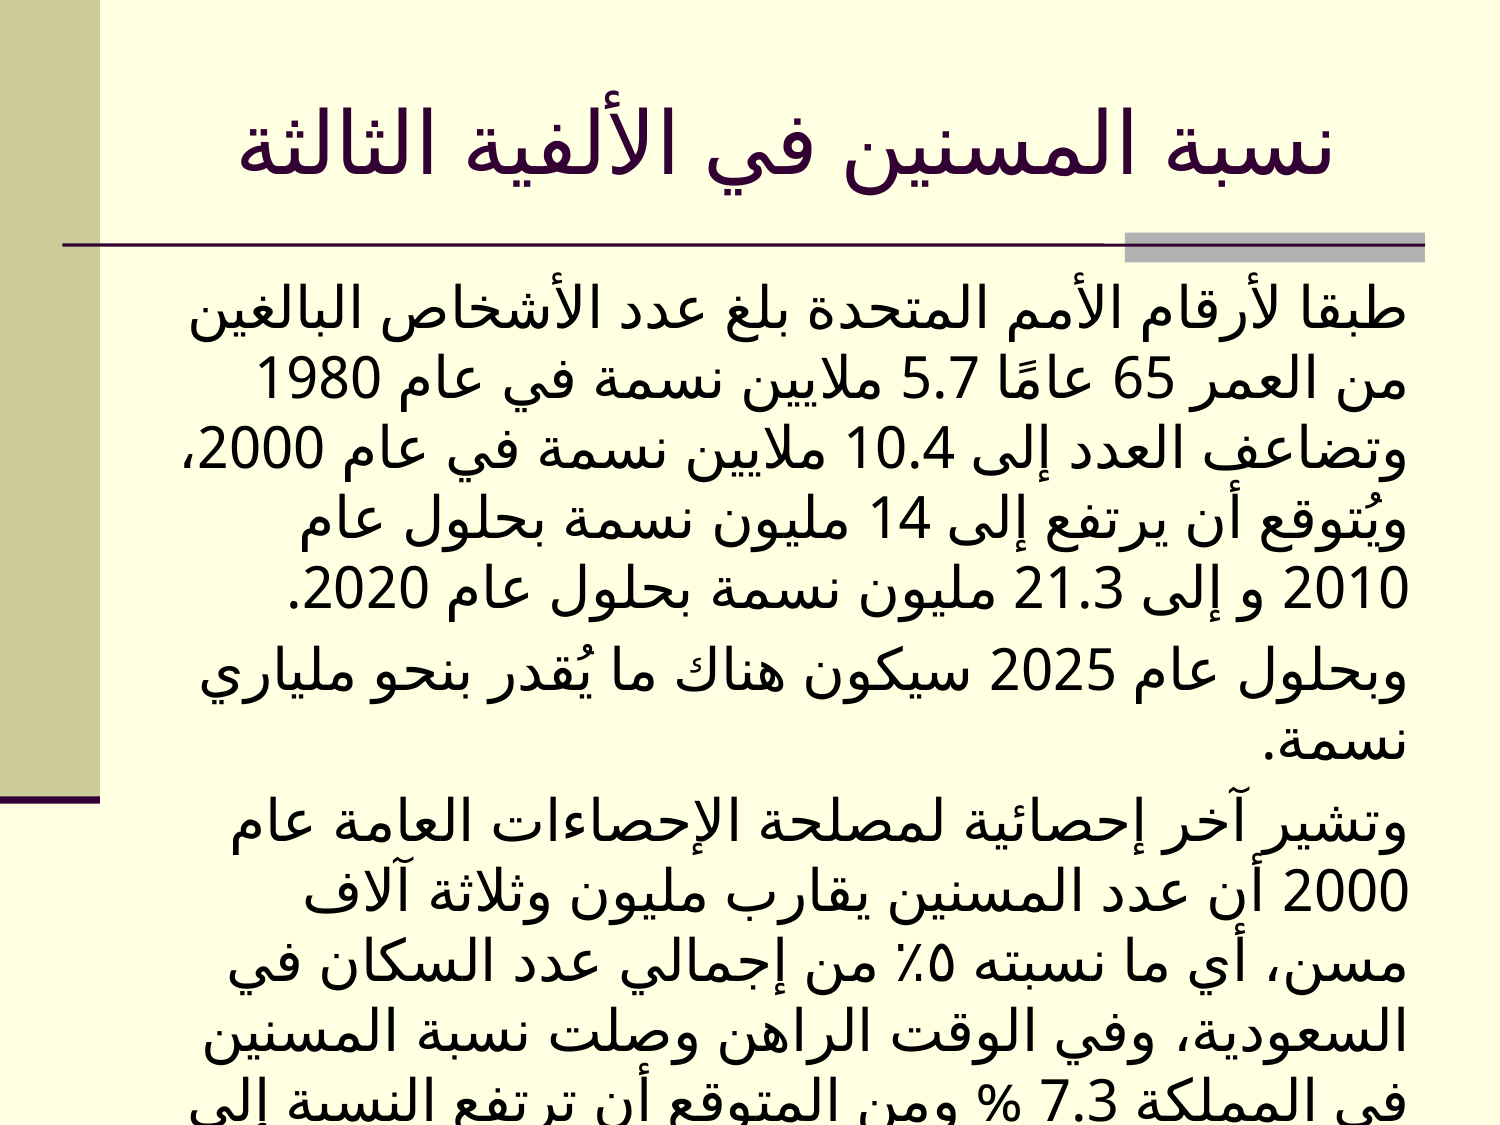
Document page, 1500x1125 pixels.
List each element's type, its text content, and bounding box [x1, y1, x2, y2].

list طبقا لأرقام الأمم المتحدة بلغ عدد الأشخاص البالغين من العمر 65 عامًا 5.7 ملايين نسمة في عام 1980 وتضاعف العدد إلى 10.4 ملايين نسمة في عام 2000، ويُتوقع أن يرتفع إلى 14 مليون نسمة بحلول عام 2010 و إلى 21.3 مليون نسمة بحلول عام 2020. وبحلول عام 2025 سيكون هناك ما يُقدر بنحو ملياري نسمة. وتشير آخر إحصائية لمصلحة الإحصاءات العامة عام 2000 أن عدد المسنين يقارب مليون وثلاثة آلاف مسن، أي ما نسبته ٥٪ من إجمالي عدد السكان في السعودية، وفي الوقت الراهن وصلت نسبة المسنين في المملكة 7.3 % ومن المتوقع أن ترتفع النسبة إلى 8% في عام 2025، أي أكثر من 38 مليون نسمه. [150, 262, 1425, 1006]
title نسبة المسنين في الألفية الثالثة [150, 45, 1425, 234]
